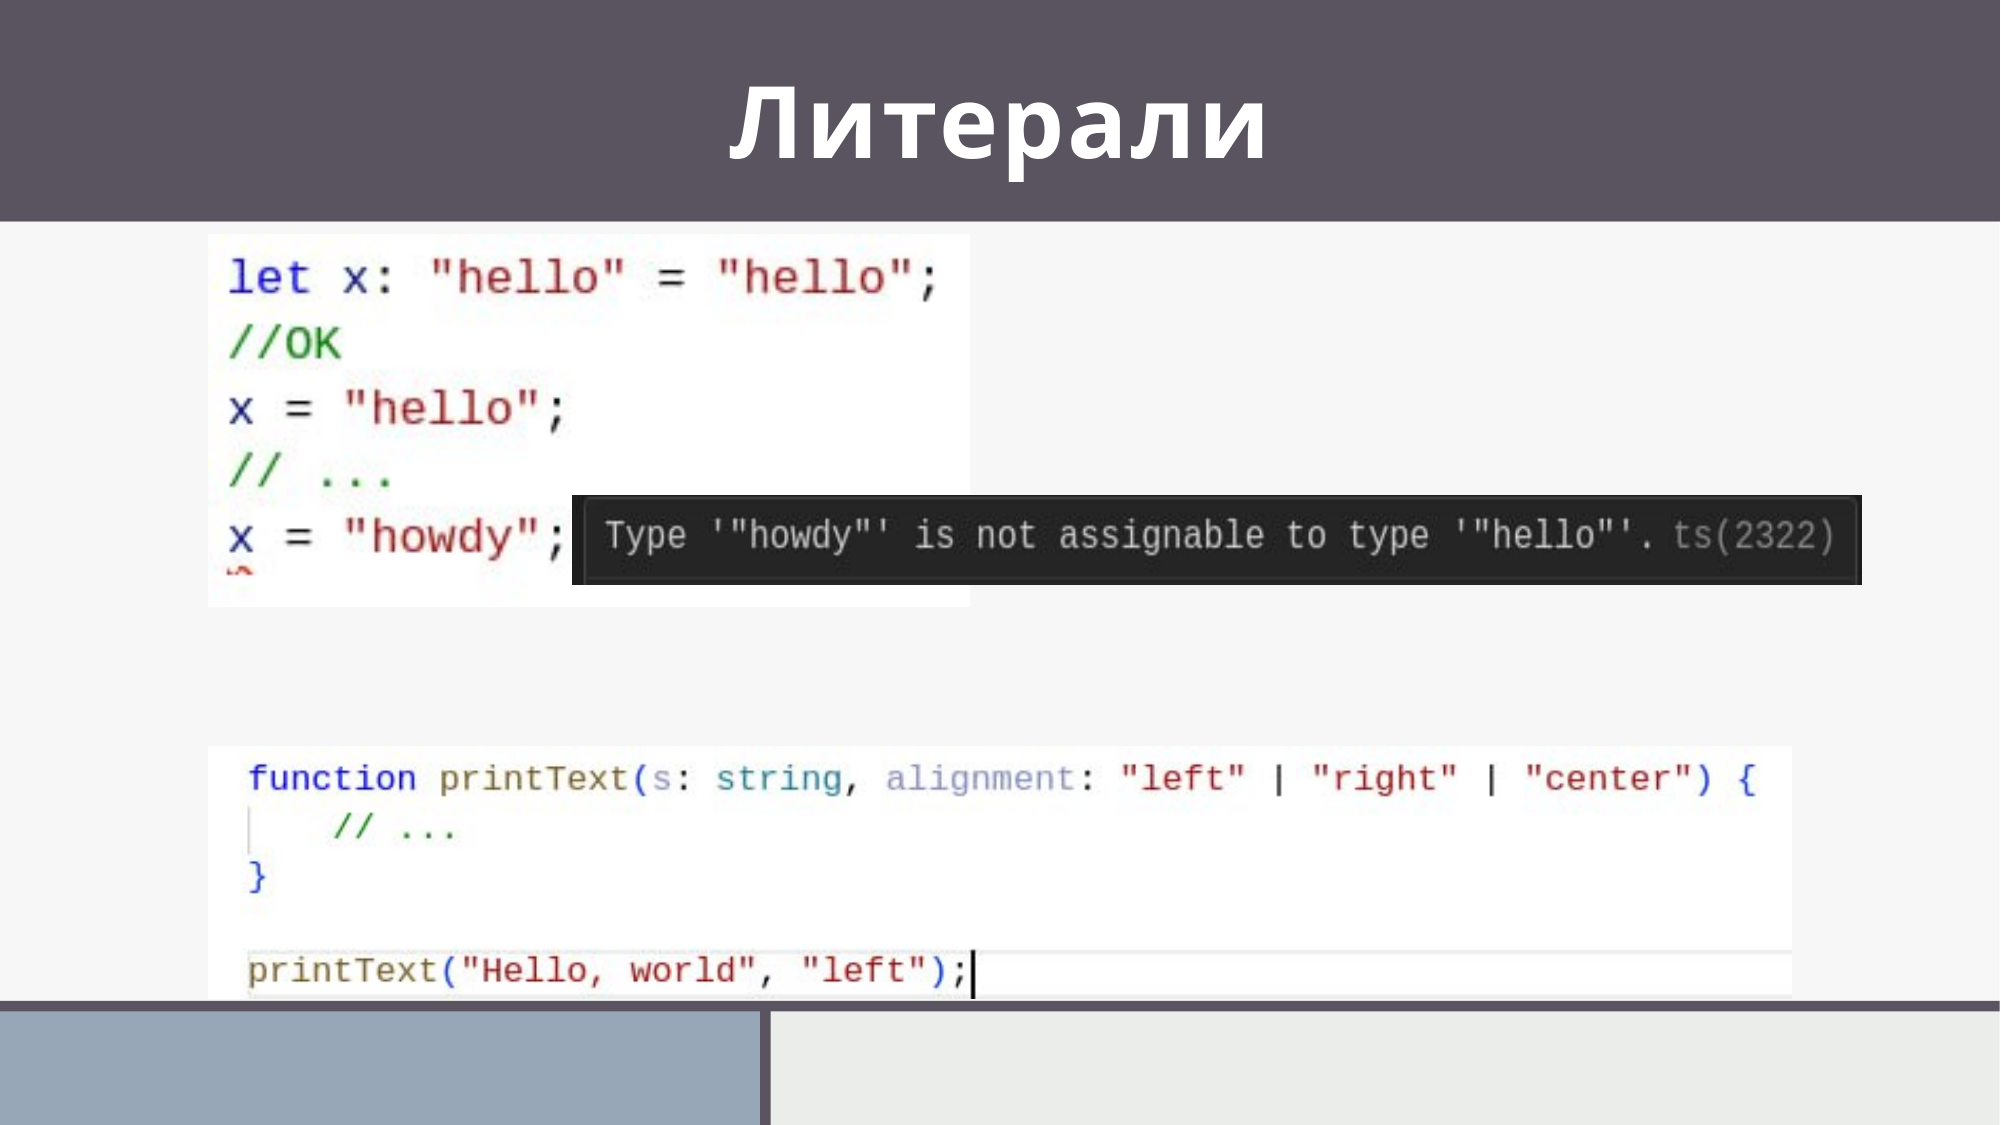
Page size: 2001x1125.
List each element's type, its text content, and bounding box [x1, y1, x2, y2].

title Литерали [106, 15, 1895, 207]
picture [208, 745, 1792, 1000]
picture [208, 234, 1862, 607]
